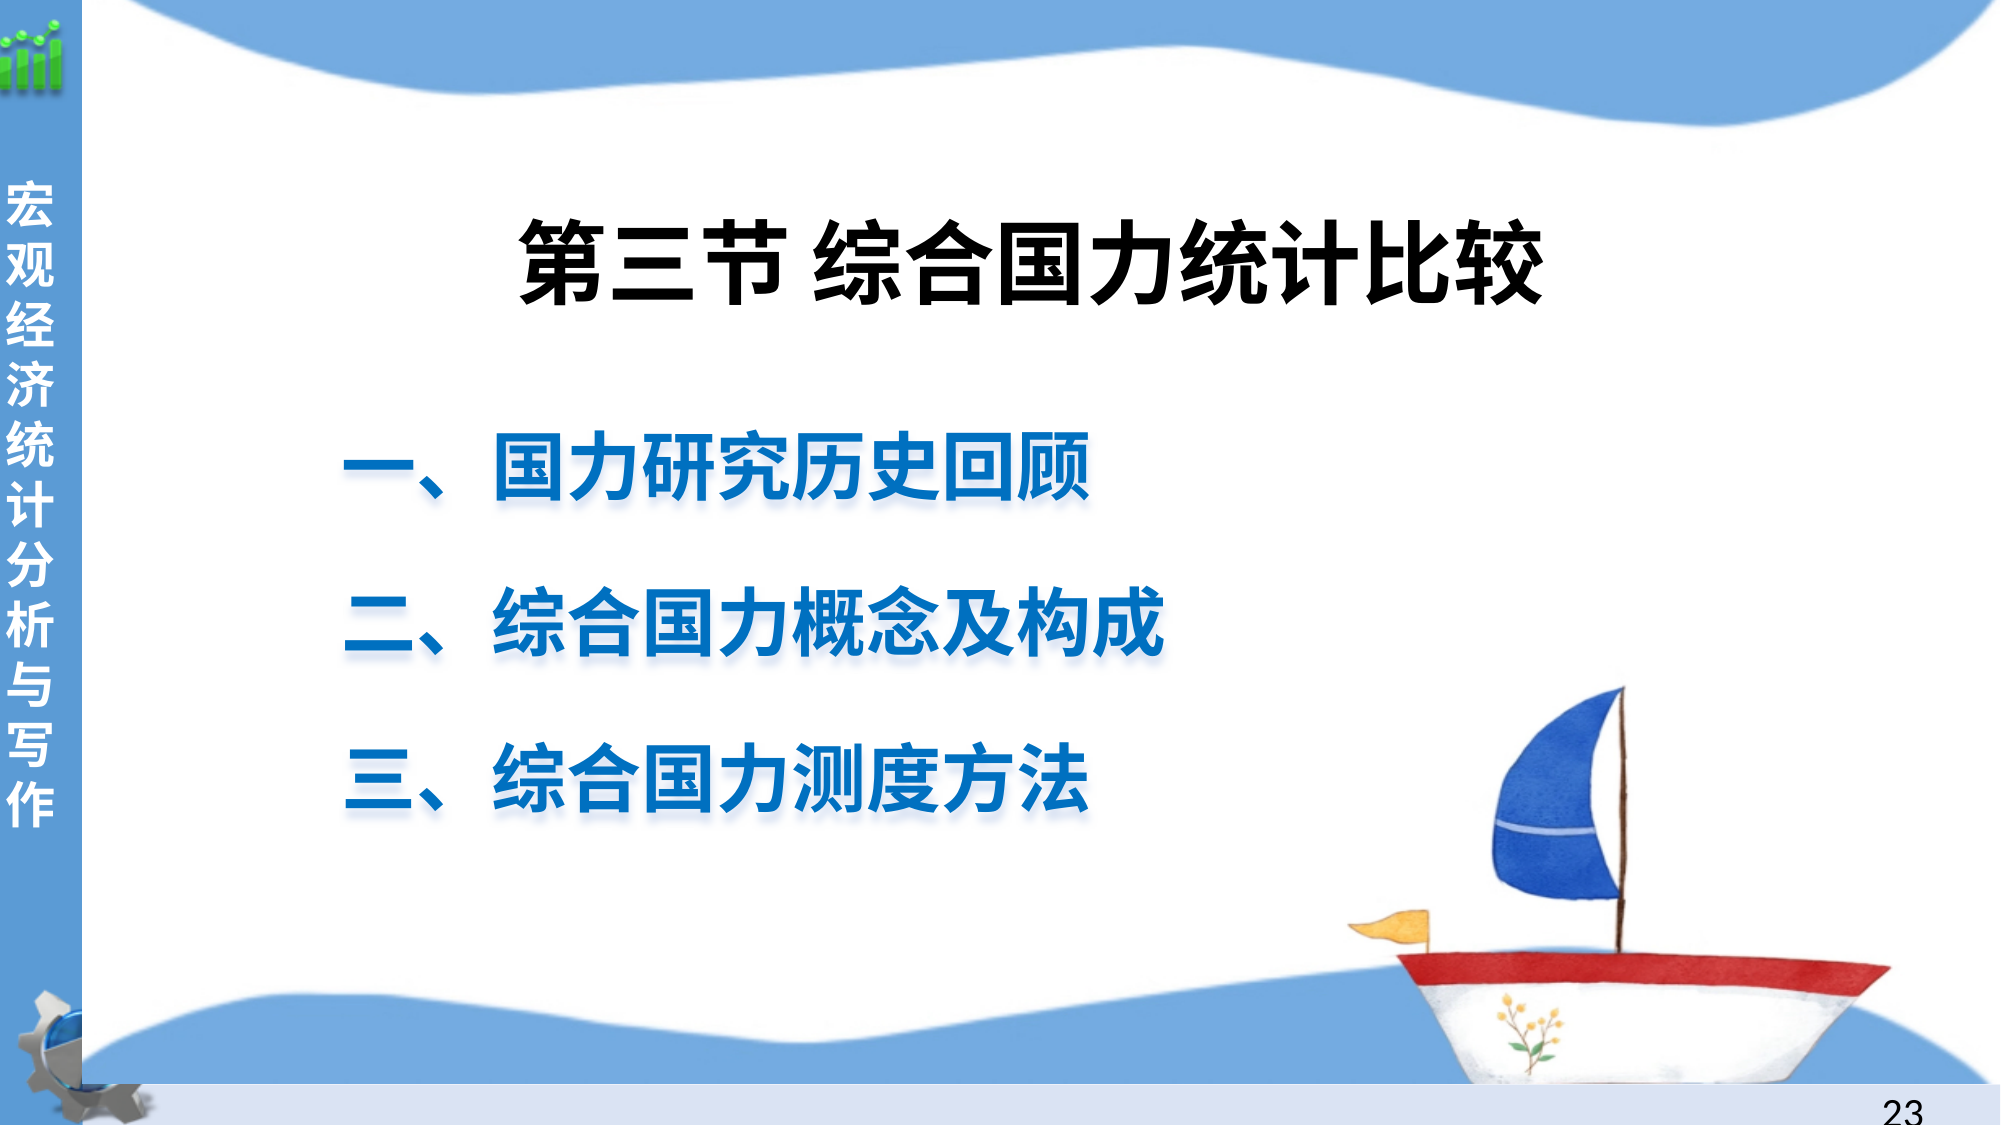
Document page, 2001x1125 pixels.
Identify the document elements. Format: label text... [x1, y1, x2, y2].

picture [0, 0, 2001, 1125]
slide_number 22 [1786, 1085, 1940, 1125]
